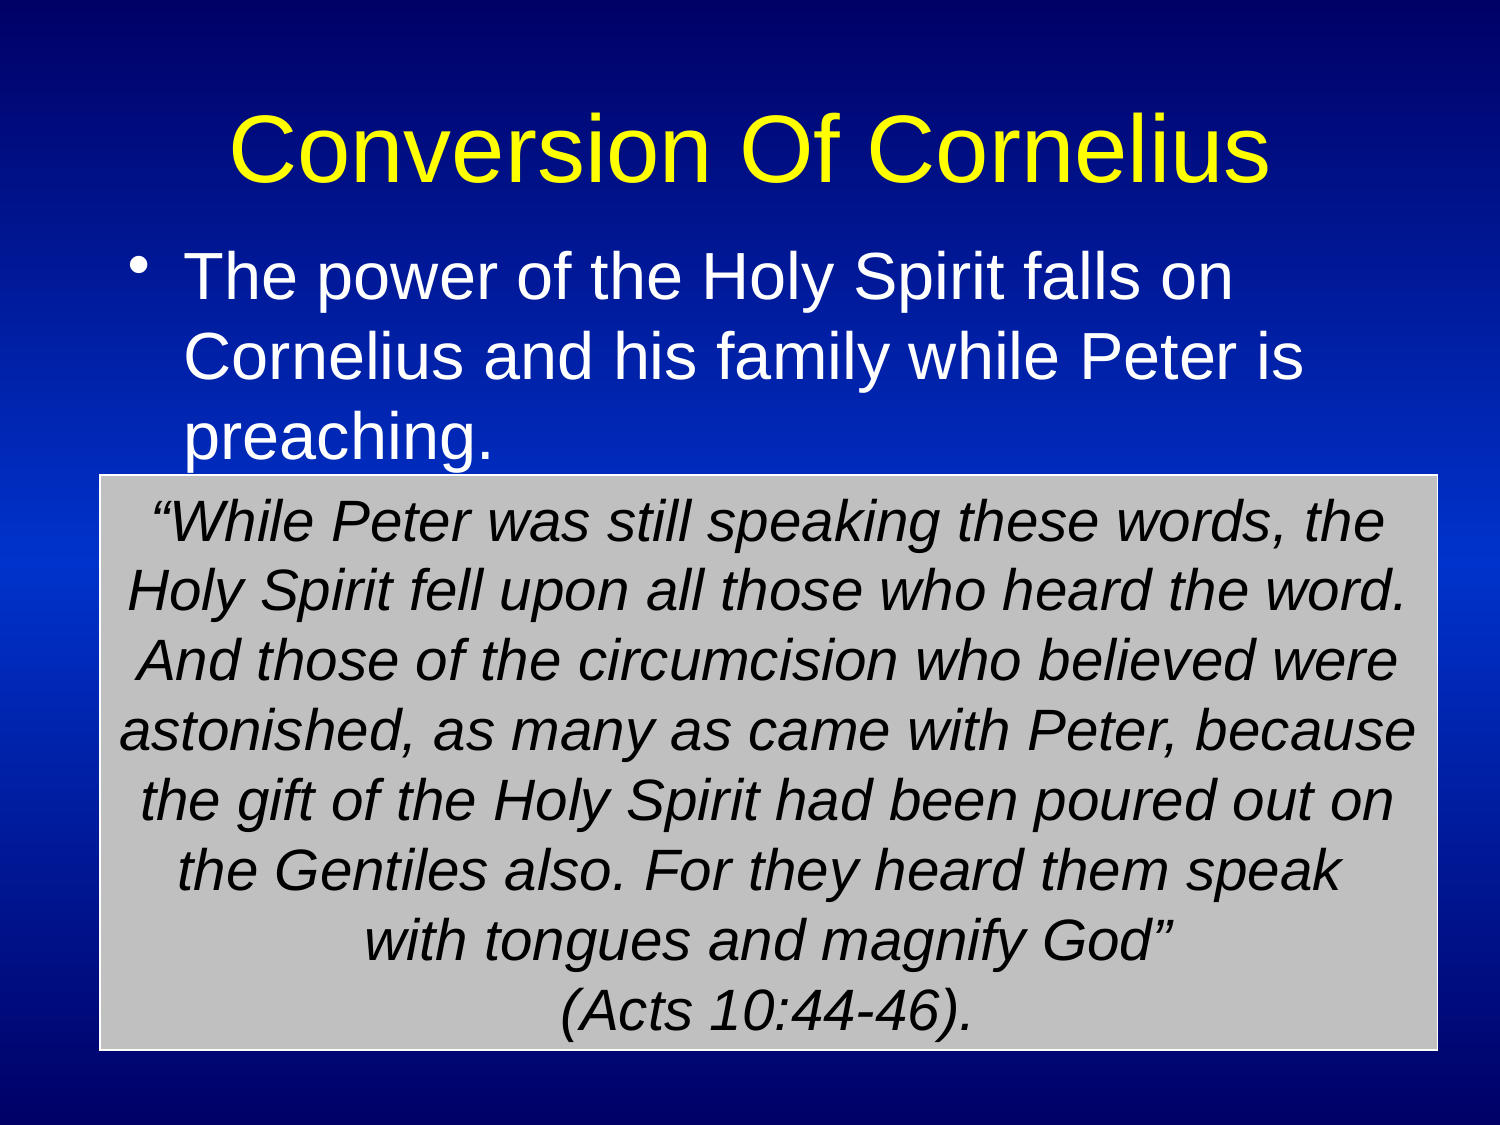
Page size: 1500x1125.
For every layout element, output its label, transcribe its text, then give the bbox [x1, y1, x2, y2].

list The power of the Holy Spirit falls on Cornelius and his family while Peter is preaching. [112, 224, 1463, 1013]
text_box “While Peter was still speaking these words, the Holy Spirit fell upon all those who heard the word. And those of the circumcision who believed were astonished, as many as came with Peter, because the gift of the Holy Spirit had been poured out on the Gentiles also. For they heard them speak with tongues and magnify God” (Acts 10:44-46). [99, 474, 1438, 1050]
title Conversion Of Cornelius [37, 50, 1463, 238]
